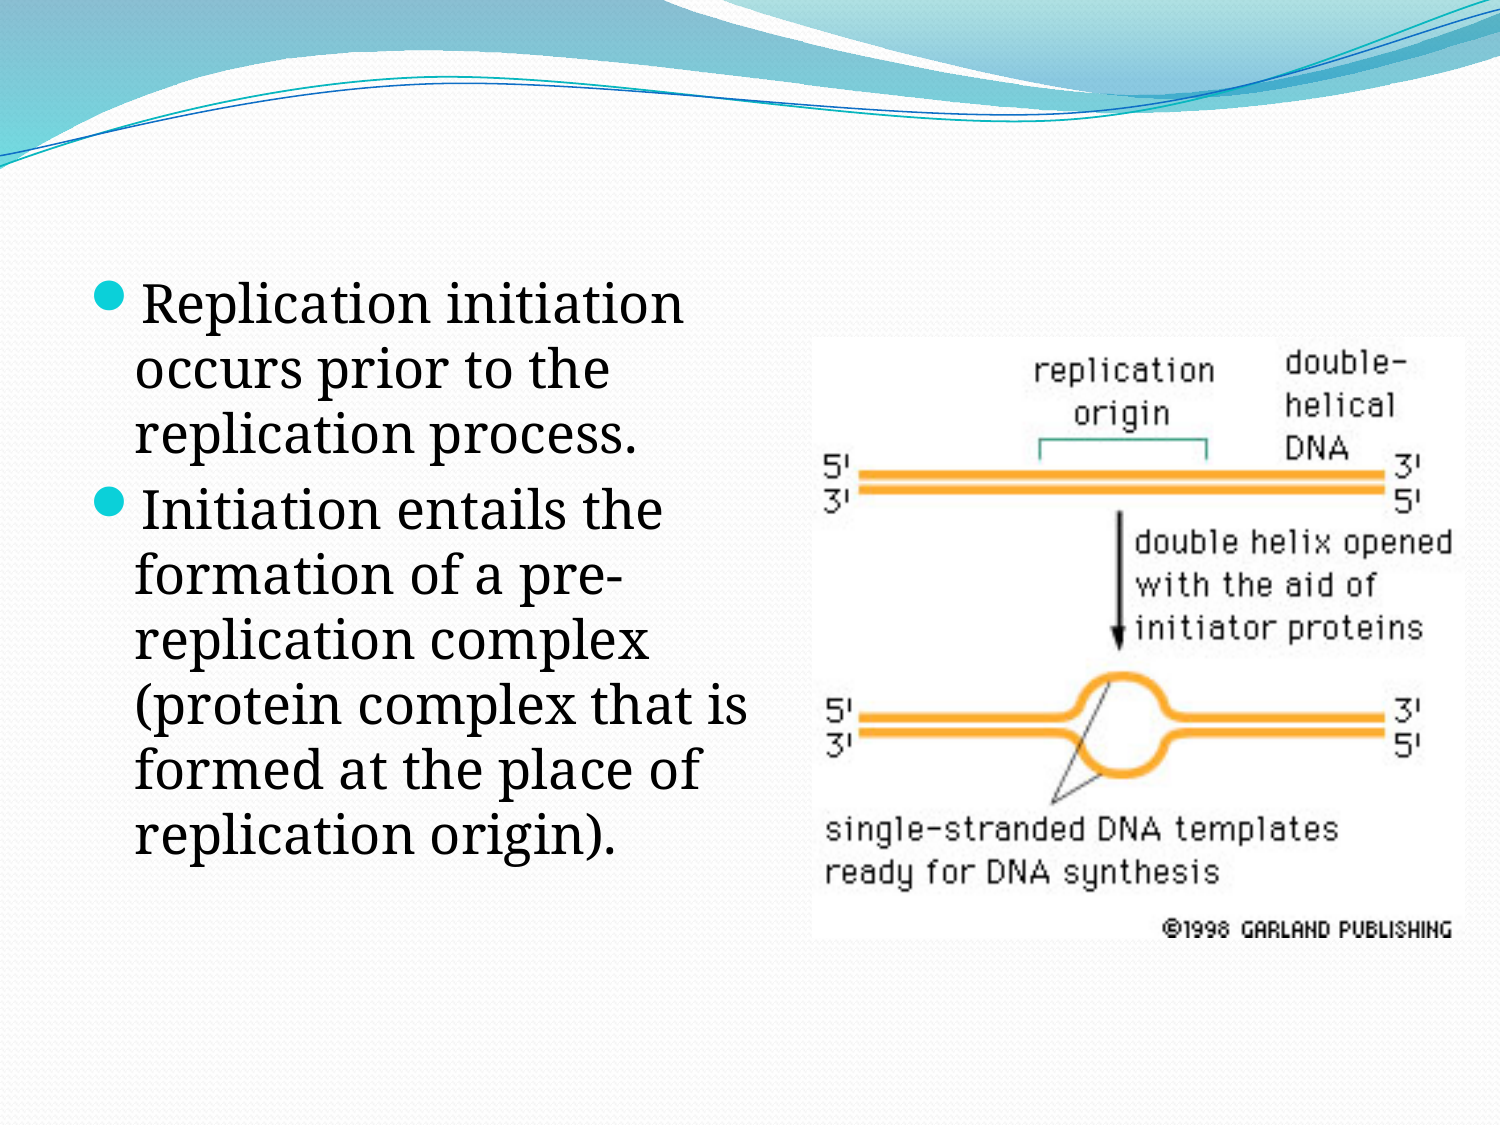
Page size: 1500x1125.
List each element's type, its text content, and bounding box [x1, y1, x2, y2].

list Replication initiation occurs prior to the replication process. Initiation entails the formation of a pre-replication complex (protein complex that is formed at the place of replication origin). [75, 262, 850, 1005]
picture [812, 337, 1465, 939]
